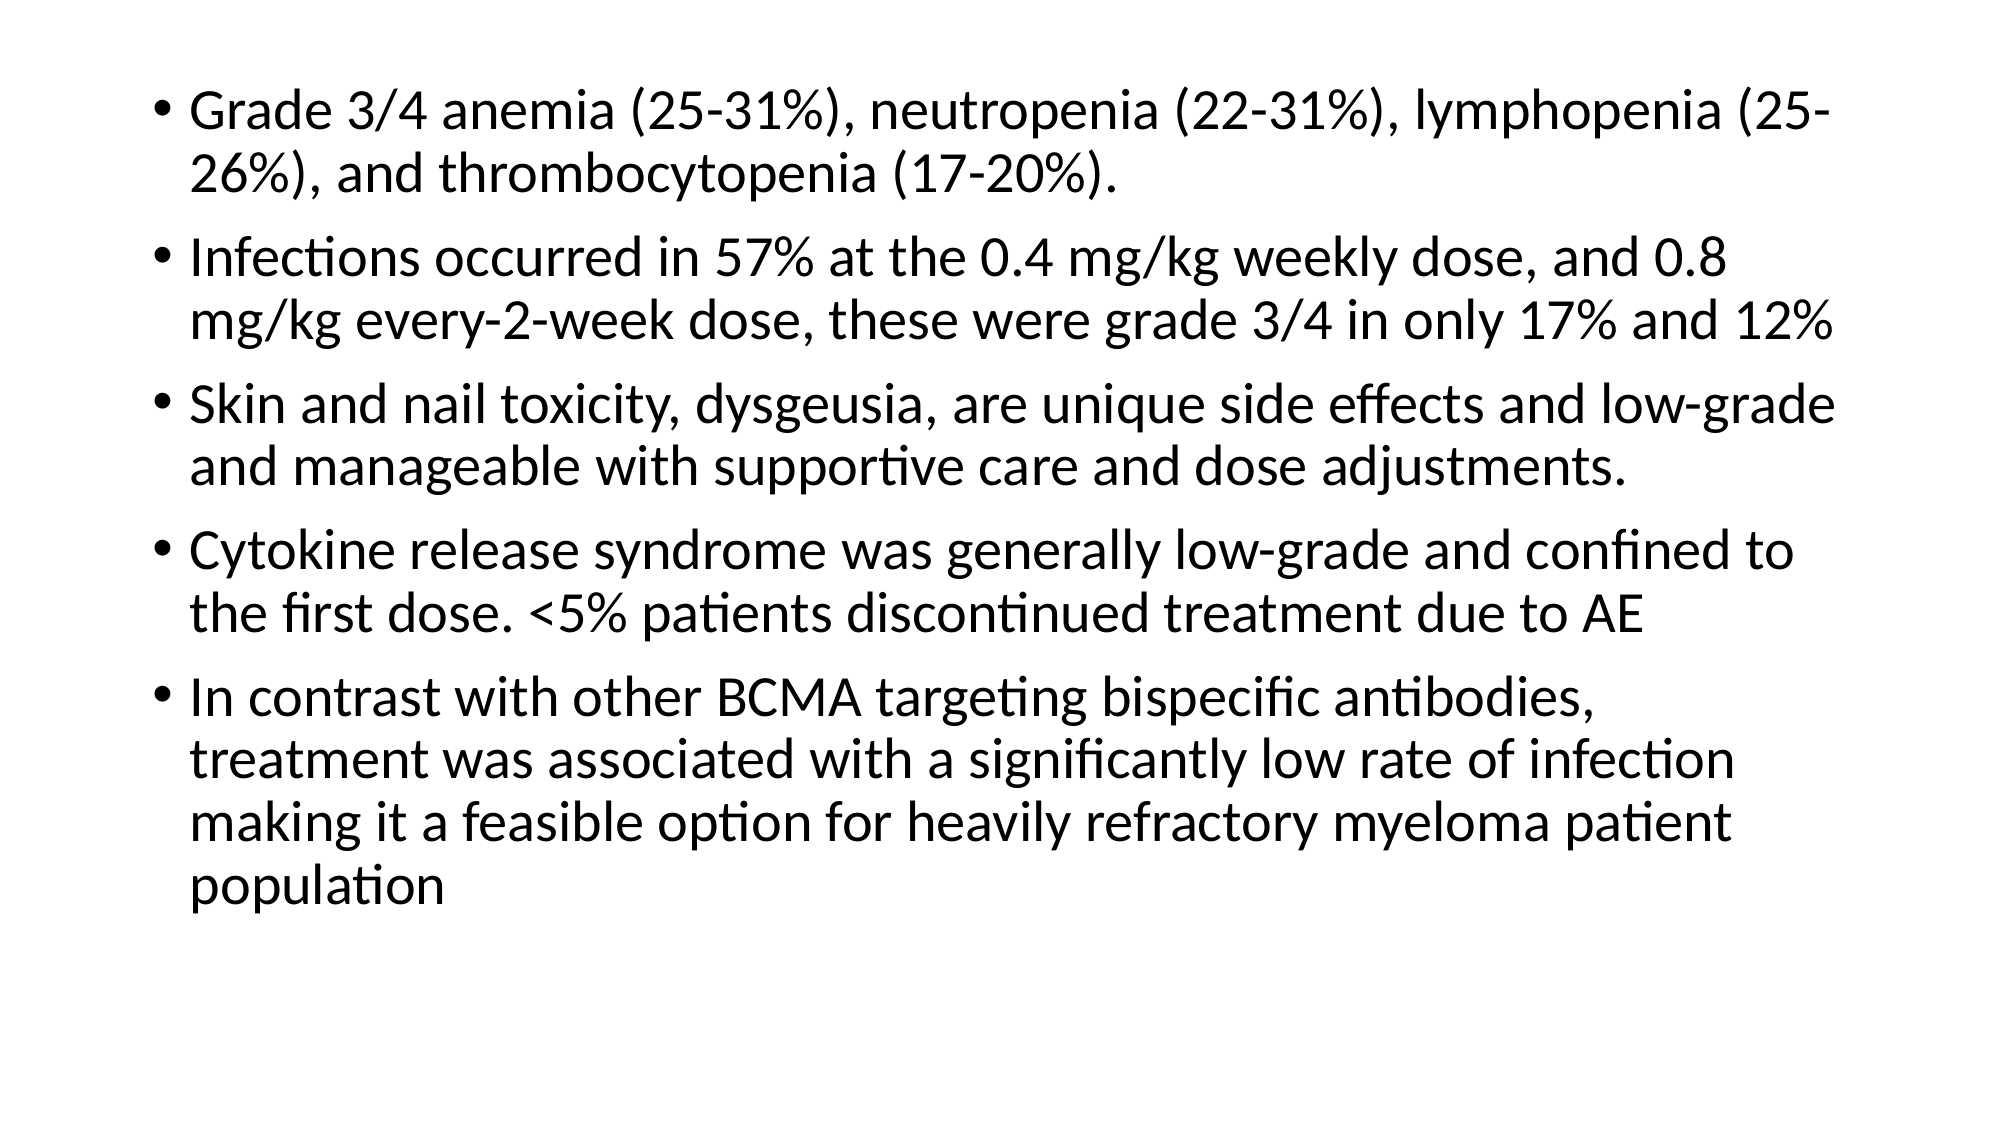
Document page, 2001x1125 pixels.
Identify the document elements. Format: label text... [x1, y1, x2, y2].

list Grade 3/4 anemia (25-31%), neutropenia (22-31%), lymphopenia (25-26%), and thrombocytopenia (17-20%). Infections occurred in 57% at the 0.4 mg/kg weekly dose, and 0.8 mg/kg every-2-week dose, these were grade 3/4 in only 17% and 12% Skin and nail toxicity, dysgeusia, are unique side effects and low-grade and manageable with supportive care and dose adjustments. Cytokine release syndrome was generally low-grade and confined to the first dose. <5% patients discontinued treatment due to AE In contrast with other BCMA targeting bispecific antibodies, treatment was associated with a significantly low rate of infection making it a feasible option for heavily refractory myeloma patient population [137, 72, 1863, 1064]
